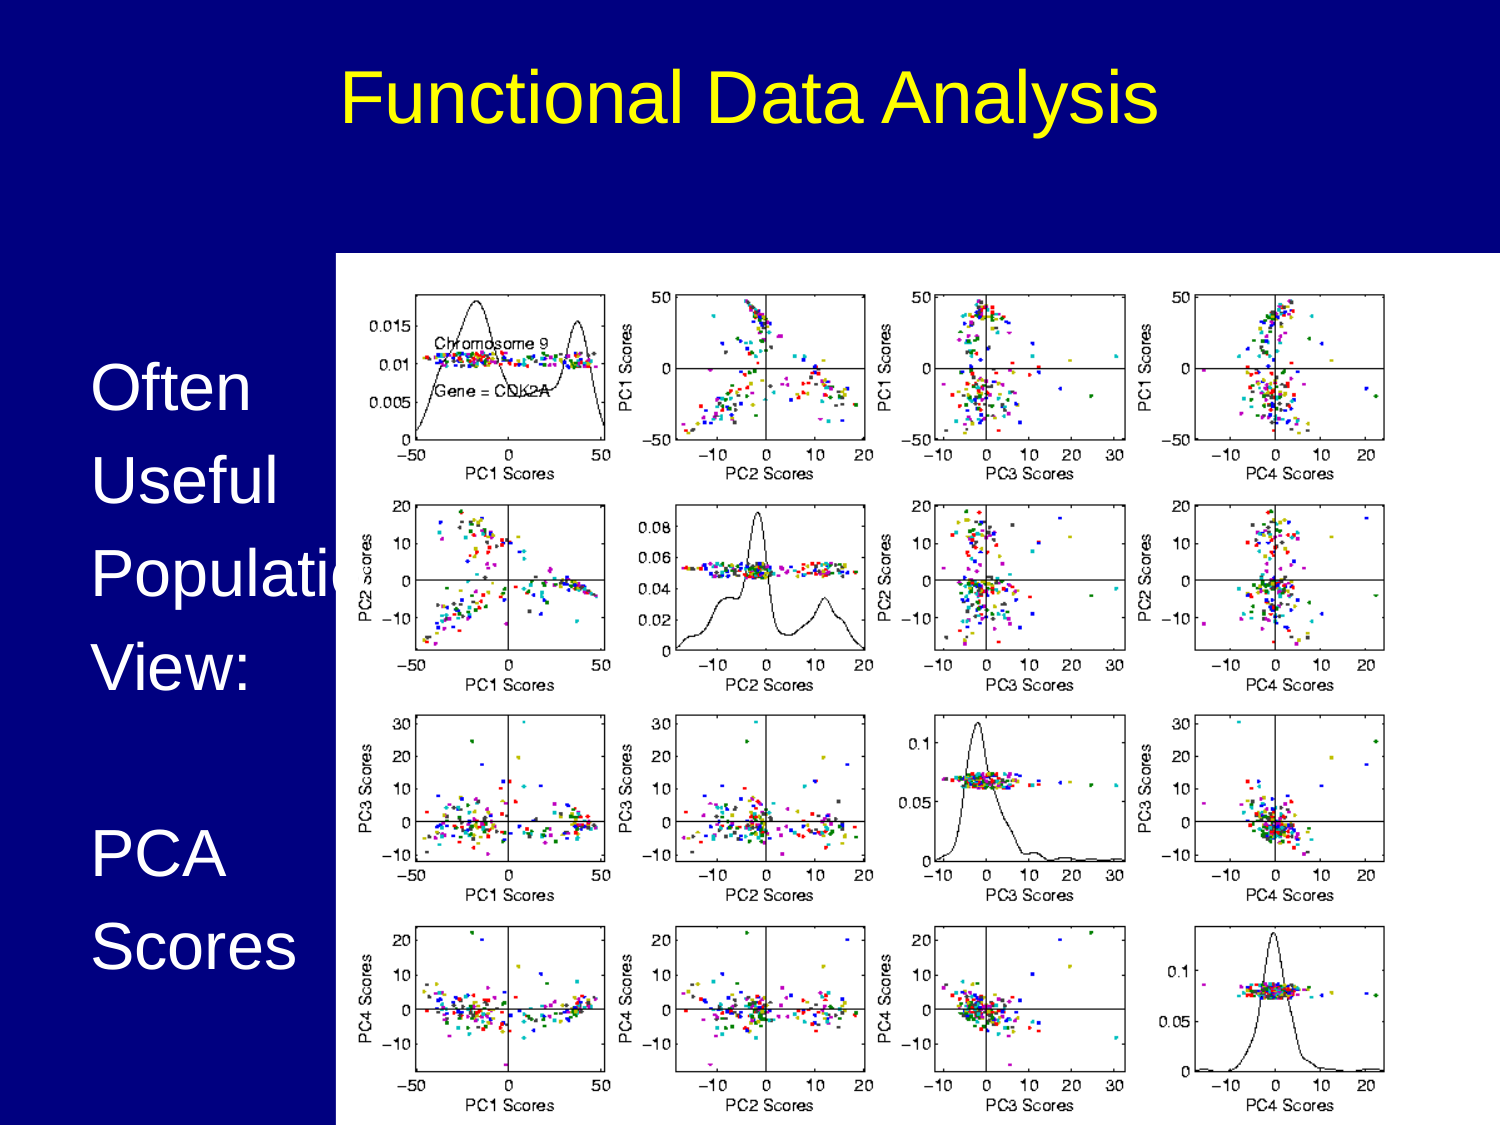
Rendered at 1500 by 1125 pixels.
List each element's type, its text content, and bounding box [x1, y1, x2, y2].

list Often Useful Population View: PCA Scores [75, 242, 1432, 1100]
title Functional Data Analysis [112, 0, 1388, 188]
picture [335, 253, 1500, 1125]
